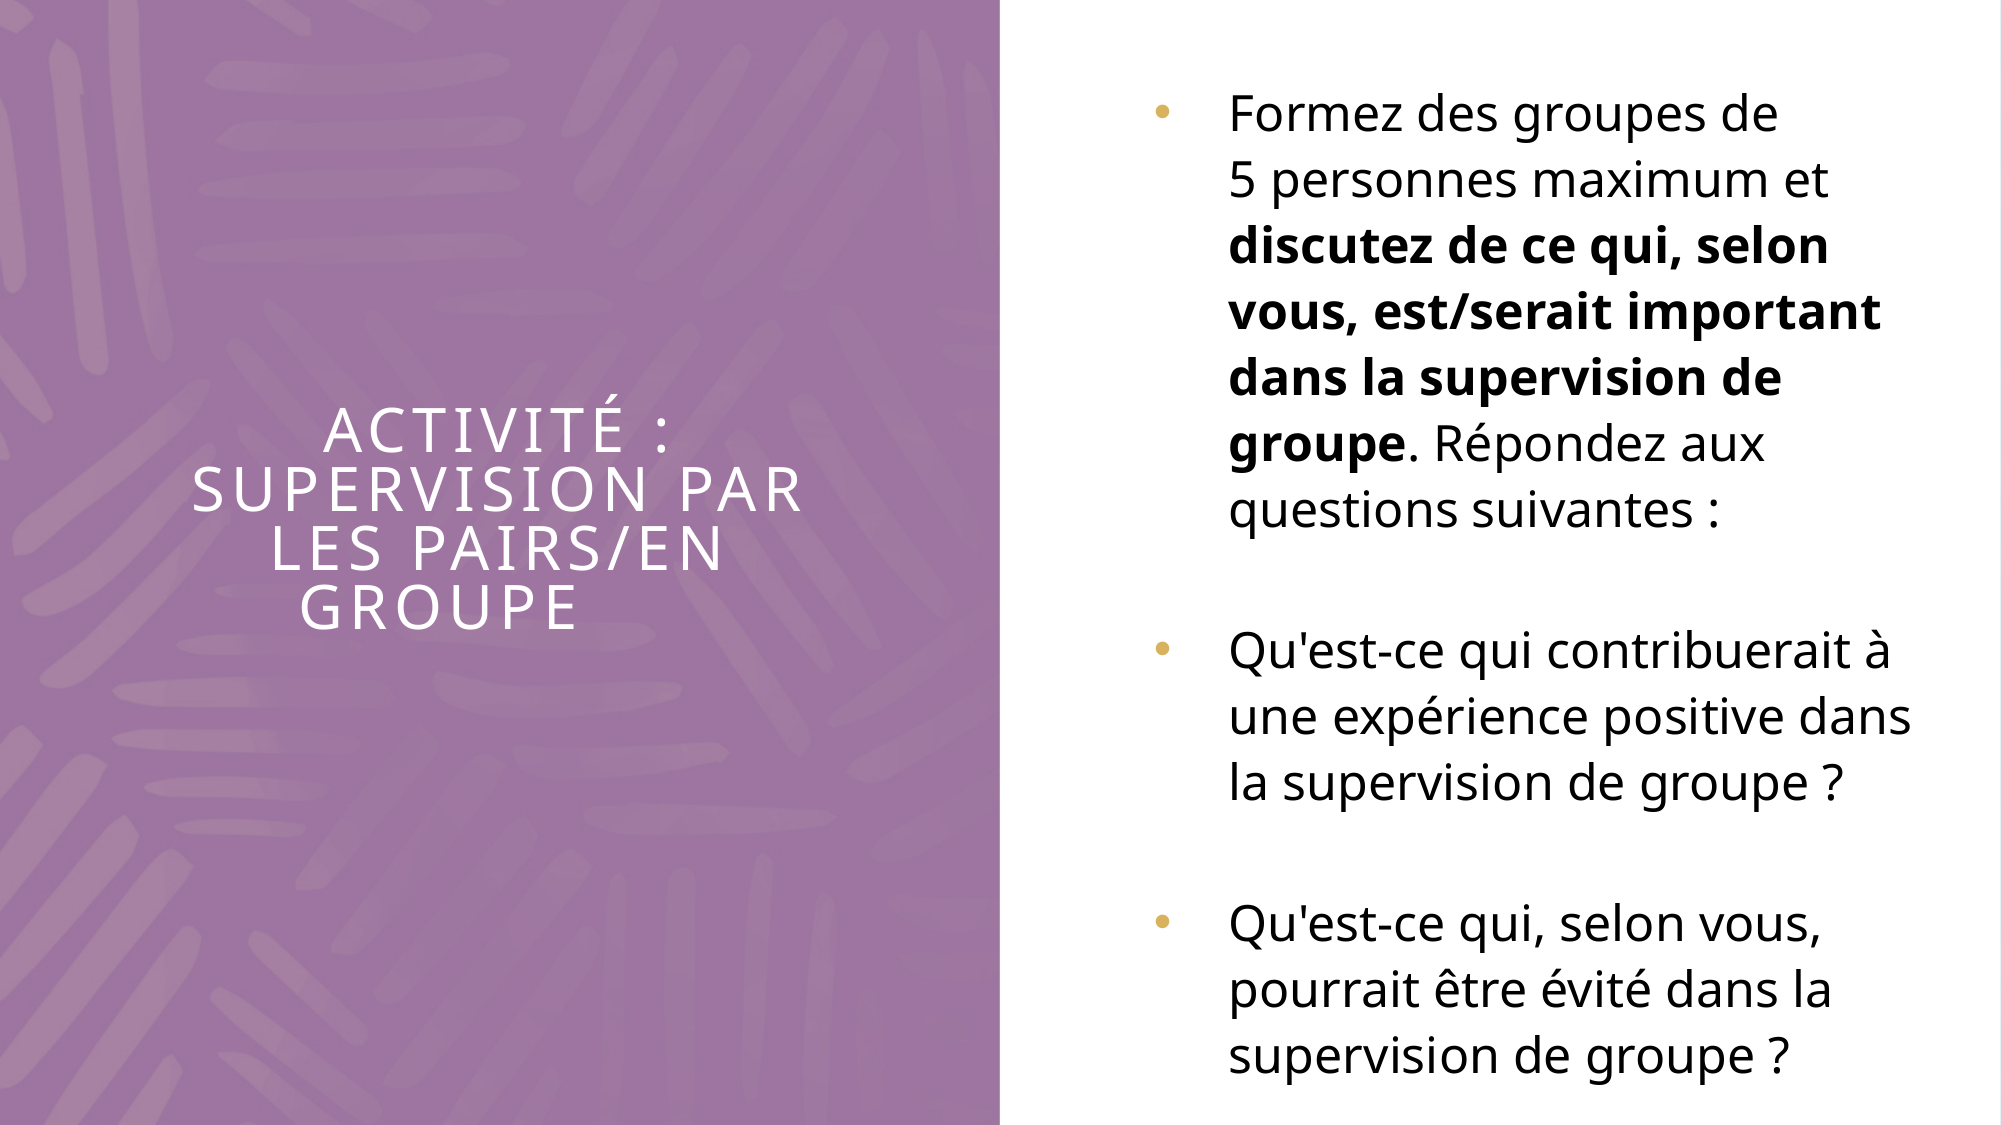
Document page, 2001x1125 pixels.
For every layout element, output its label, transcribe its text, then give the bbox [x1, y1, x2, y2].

title Activité : Supervision par les pairs/en groupe [108, 396, 892, 651]
list Formez des groupes de 5 personnes maximum et discutez de ce qui, selon vous, est/serait important dans la supervision de groupe. Répondez aux questions suivantes : Qu'est-ce qui contribuerait à une expérience positive dans la supervision de groupe ? Qu'est-ce qui, selon vous, pourrait être évité dans la supervision de groupe ? [1146, 97, 1961, 927]
picture [0, 0, 2001, 1125]
